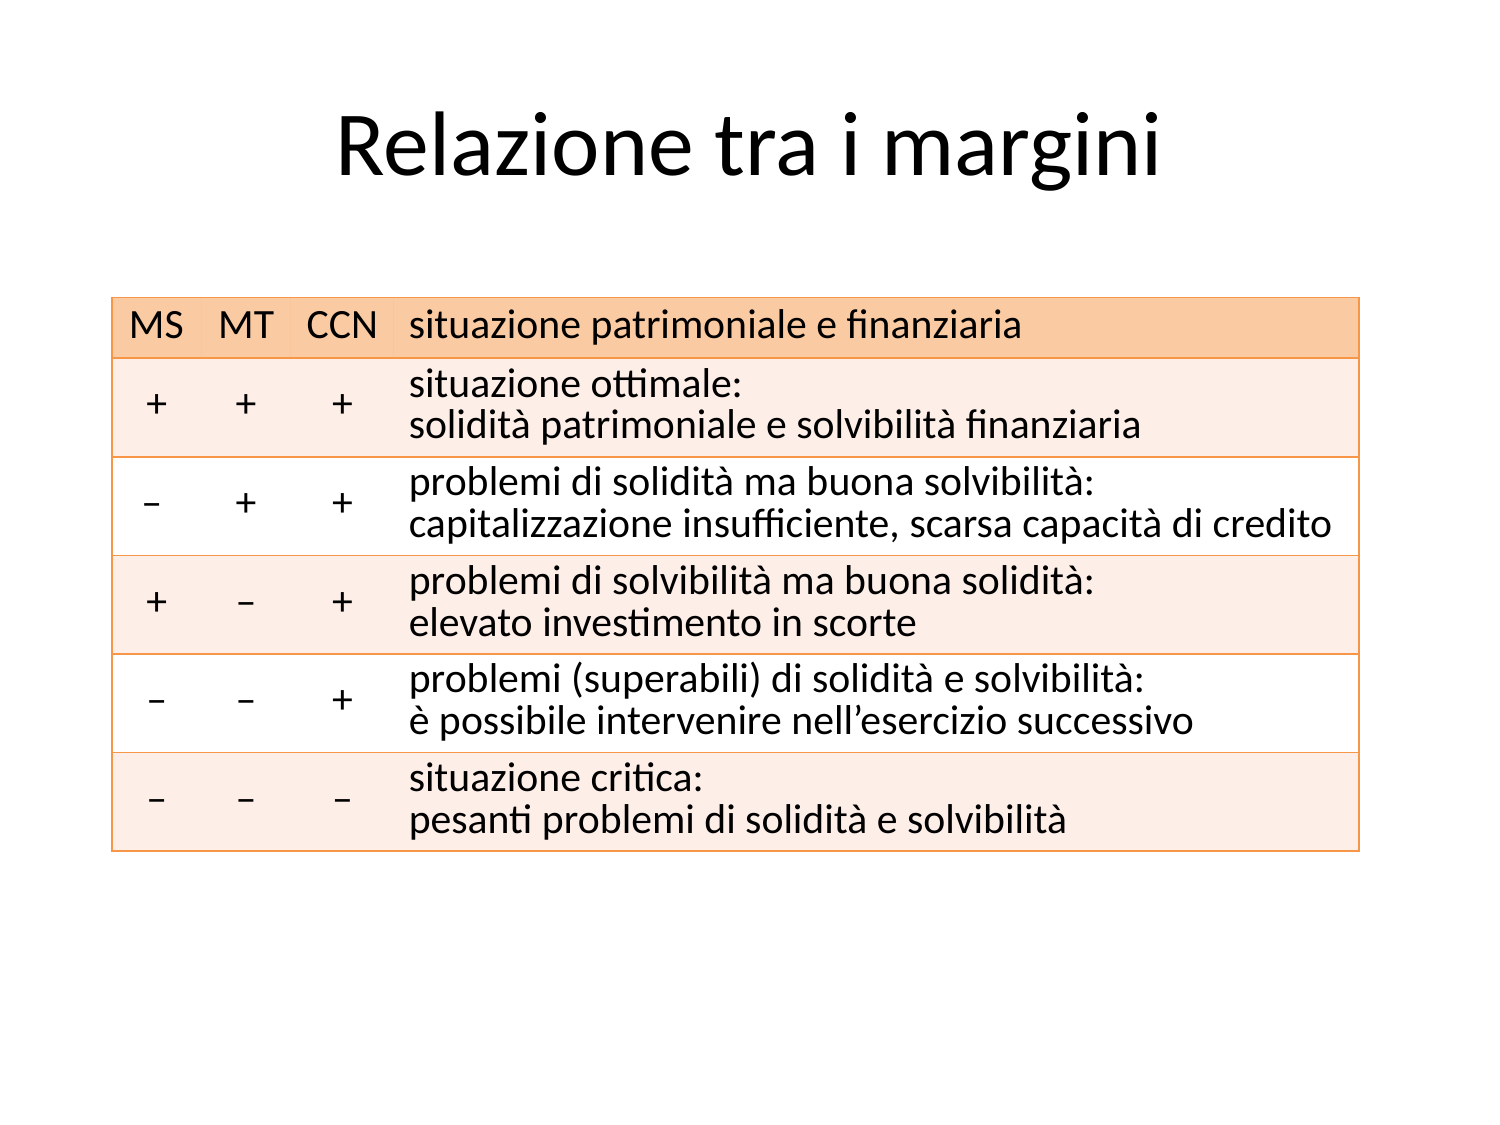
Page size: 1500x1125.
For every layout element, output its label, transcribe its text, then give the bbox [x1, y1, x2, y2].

table_cell – [291, 753, 394, 850]
table_cell + [113, 556, 201, 653]
table_cell – [201, 655, 291, 752]
table_header situazione patrimoniale e finanziaria [394, 298, 1358, 357]
table_cell + [201, 458, 291, 555]
table_cell problemi di solidità ma buona solvibilità: capitalizzazione insufficiente, scarsa capacità di credito [394, 458, 1358, 555]
table_cell + [291, 556, 394, 653]
table_cell + [201, 359, 291, 456]
table_cell – [201, 753, 291, 850]
table_cell problemi di solvibilità ma buona solidità: elevato investimento in scorte [394, 556, 1358, 653]
table_cell – [113, 458, 201, 555]
table_cell + [113, 359, 201, 456]
table_header MS [113, 298, 201, 357]
table_header MT [201, 298, 291, 357]
table_cell – [201, 556, 291, 653]
table_cell + [291, 655, 394, 752]
table_cell – [113, 655, 201, 752]
table_cell + [291, 458, 394, 555]
table_cell situazione critica: pesanti problemi di solidità e solvibilità [394, 753, 1358, 850]
table_cell + [291, 359, 394, 456]
table_cell situazione ottimale: solidità patrimoniale e solvibilità finanziaria [394, 359, 1358, 456]
title Relazione tra i margini [75, 45, 1425, 233]
table_cell – [113, 753, 201, 850]
table_cell problemi (superabili) di solidità e solvibilità: è possibile intervenire nell’esercizio successivo [394, 655, 1358, 752]
table_header CCN [291, 298, 394, 357]
